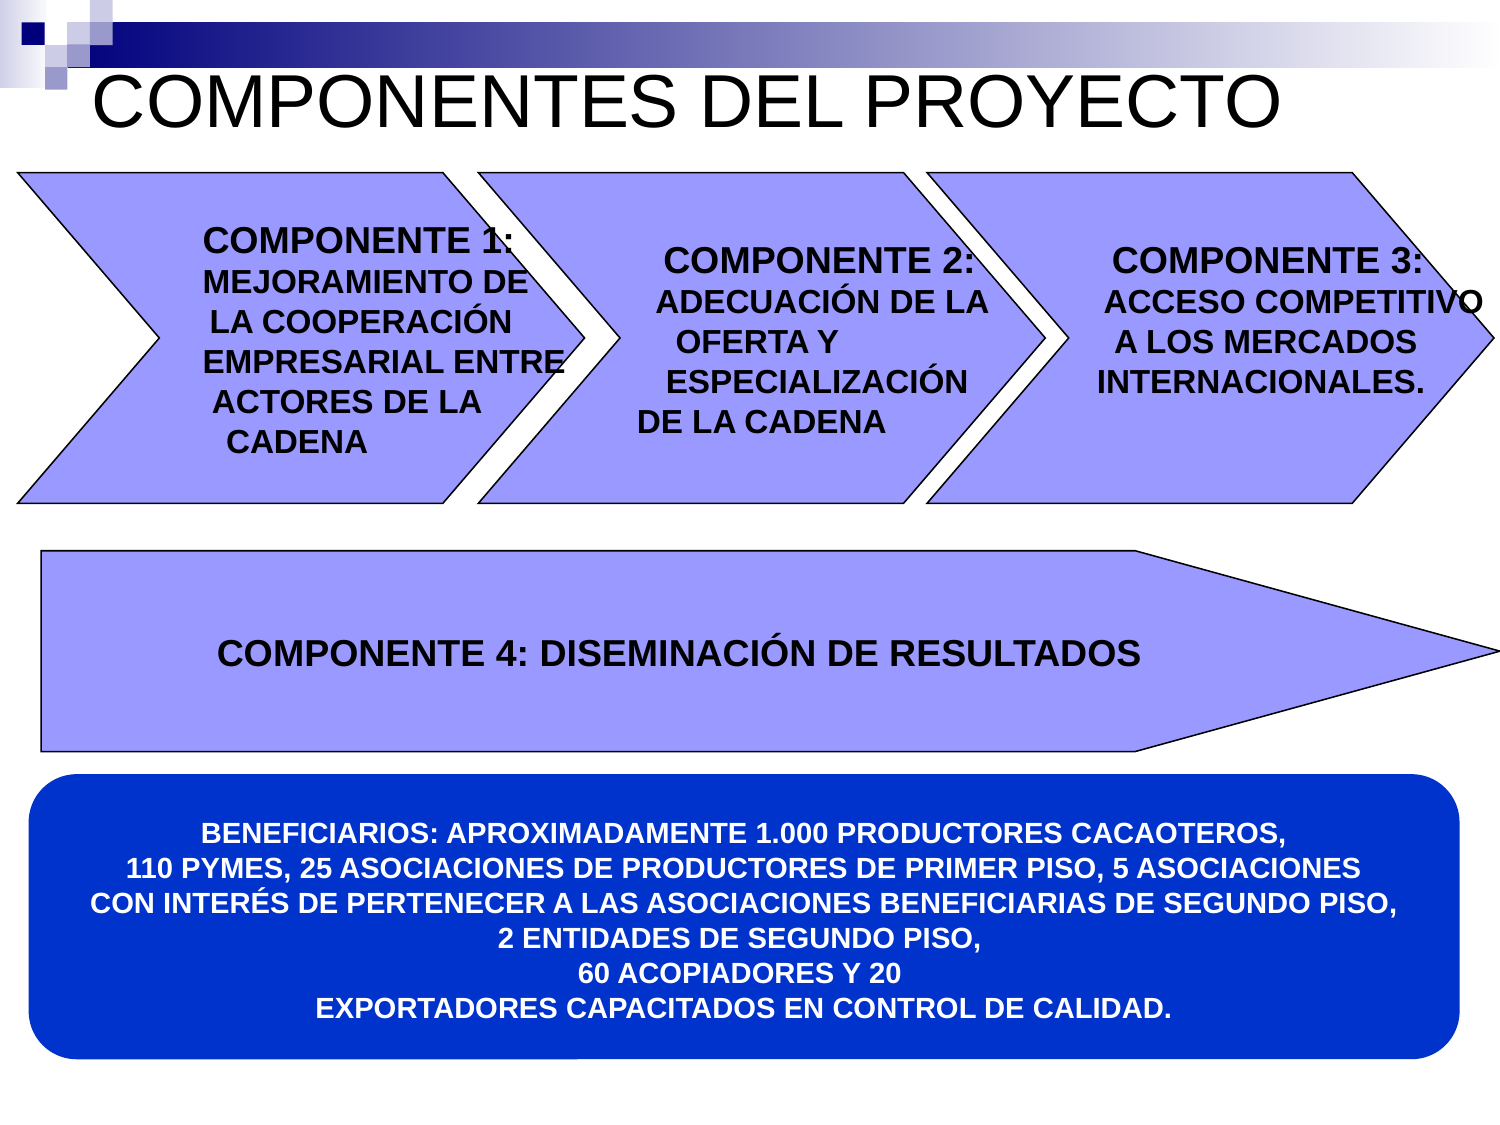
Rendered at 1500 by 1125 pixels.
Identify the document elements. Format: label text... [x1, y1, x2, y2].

text_box COMPONENTE 3: ACCESO COMPETITIVO A LOS MERCADOS INTERNACIONALES. [927, 172, 1494, 504]
text_box COMPONENTE 2: ADECUACIÓN DE LA OFERTA Y ESPECIALIZACIÓN DE LA CADENA [478, 172, 1046, 504]
text_box BENEFICIARIOS: APROXIMADAMENTE 1.000 PRODUCTORES CACAOTEROS, 110 PYMES, 25 ASOCIACIONES DE PRODUCTORES DE PRIMER PISO, 5 ASOCIACIONES CON INTERÉS DE PERTENECER A LAS ASOCIACIONES BENEFICIARIAS DE SEGUNDO PISO, 2 ENTIDADES DE SEGUNDO PISO, 60 ACOPIADORES Y 20 EXPORTADORES CAPACITADOS EN CONTROL DE CALIDAD. [29, 774, 1459, 1059]
text_box COMPONENTE 4: DISEMINACIÓN DE RESULTADOS [41, 550, 1500, 752]
text_box COMPONENTE 1: MEJORAMIENTO DE LA COOPERACIÓN EMPRESARIAL ENTRE ACTORES DE LA CADENA [17, 172, 585, 504]
title COMPONENTES DEL PROYECTO [76, 30, 1428, 165]
